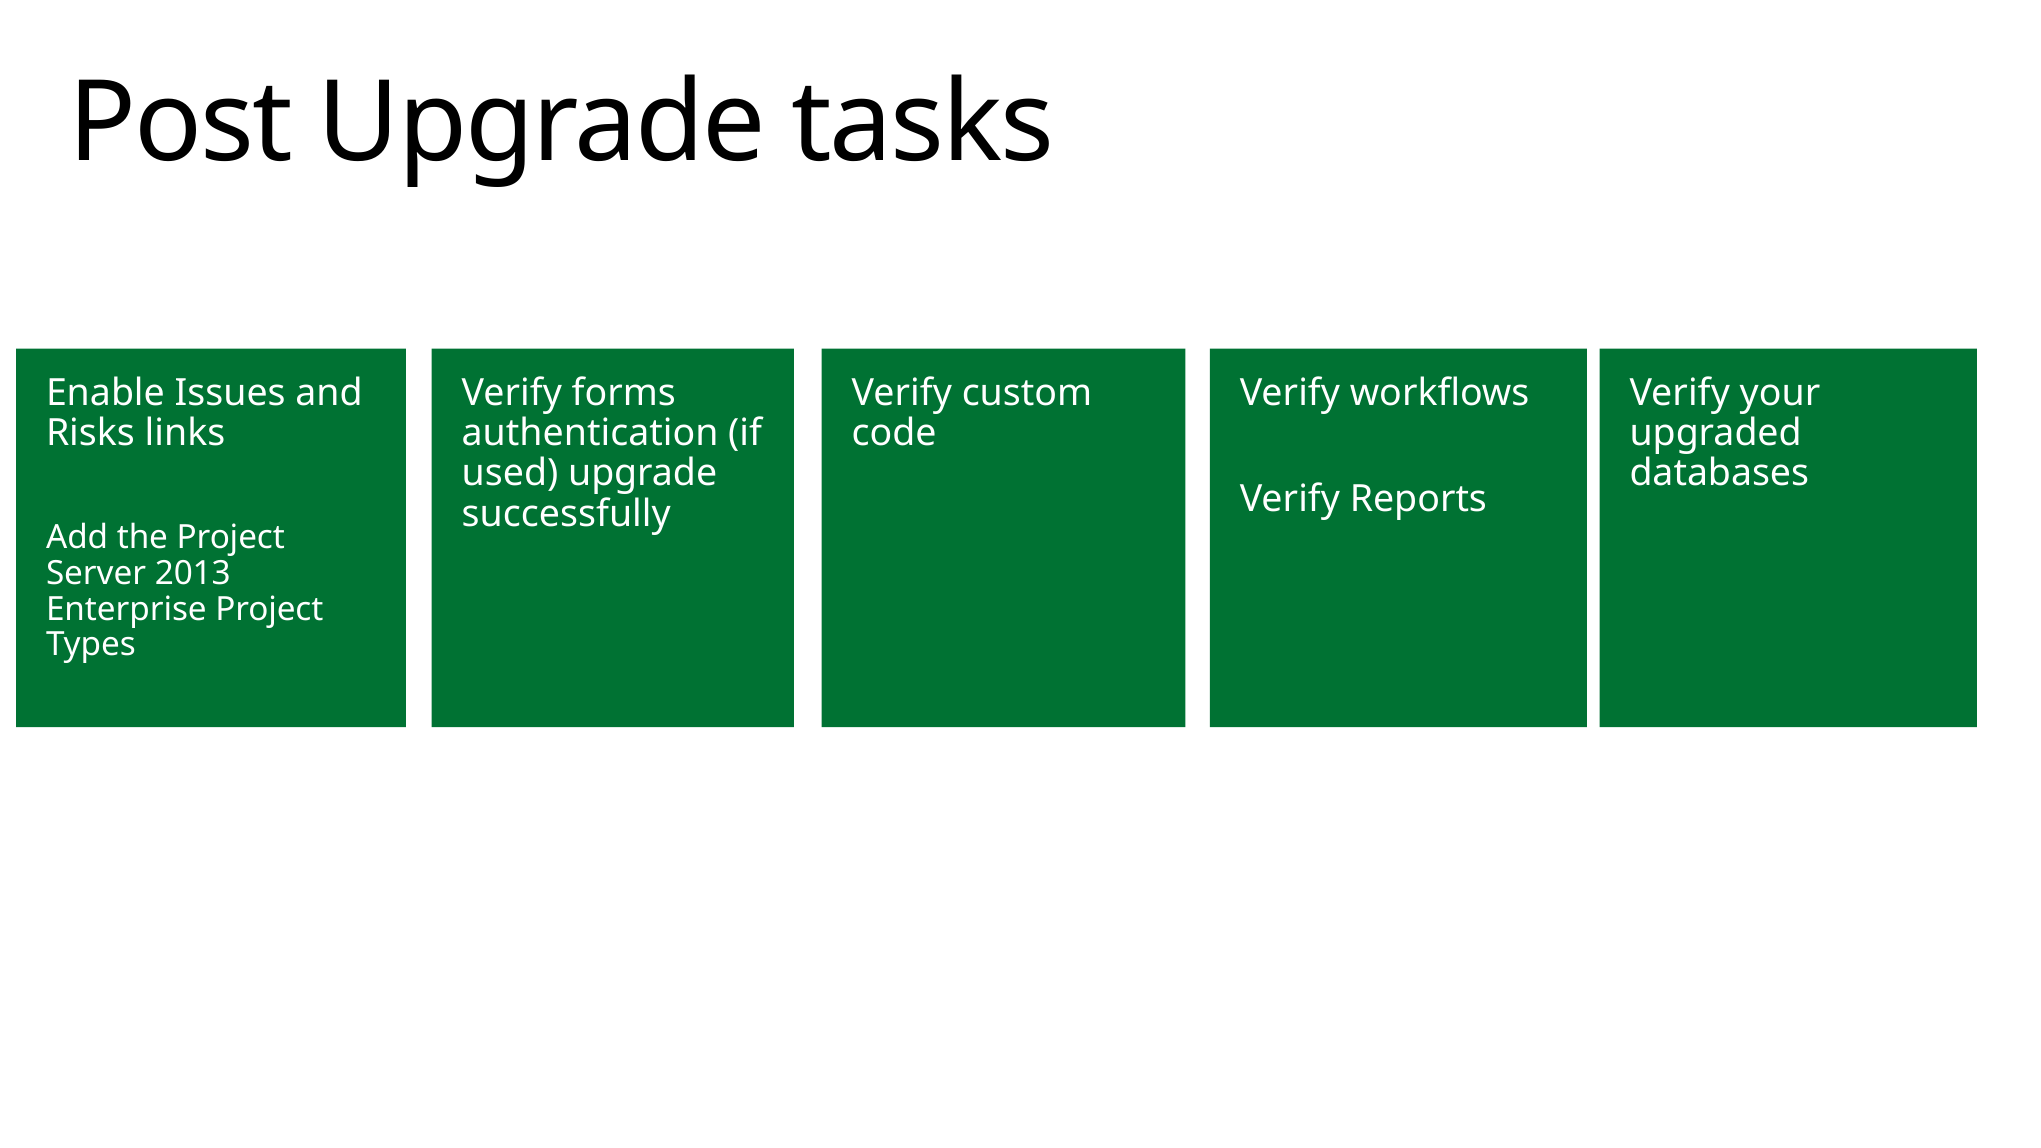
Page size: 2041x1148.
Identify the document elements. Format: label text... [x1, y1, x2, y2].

title Post Upgrade tasks [45, 48, 1996, 200]
text_box Verify workflows Verify Reports [1209, 348, 1588, 728]
text_box Enable Issues and Risks links Add the Project Server 2013 Enterprise Project Types [15, 348, 407, 728]
text_box Verify forms authentication (if used) upgrade successfully [431, 348, 795, 728]
text_box Verify custom code [821, 348, 1186, 728]
text_box Verify your upgraded databases [1599, 348, 1978, 728]
